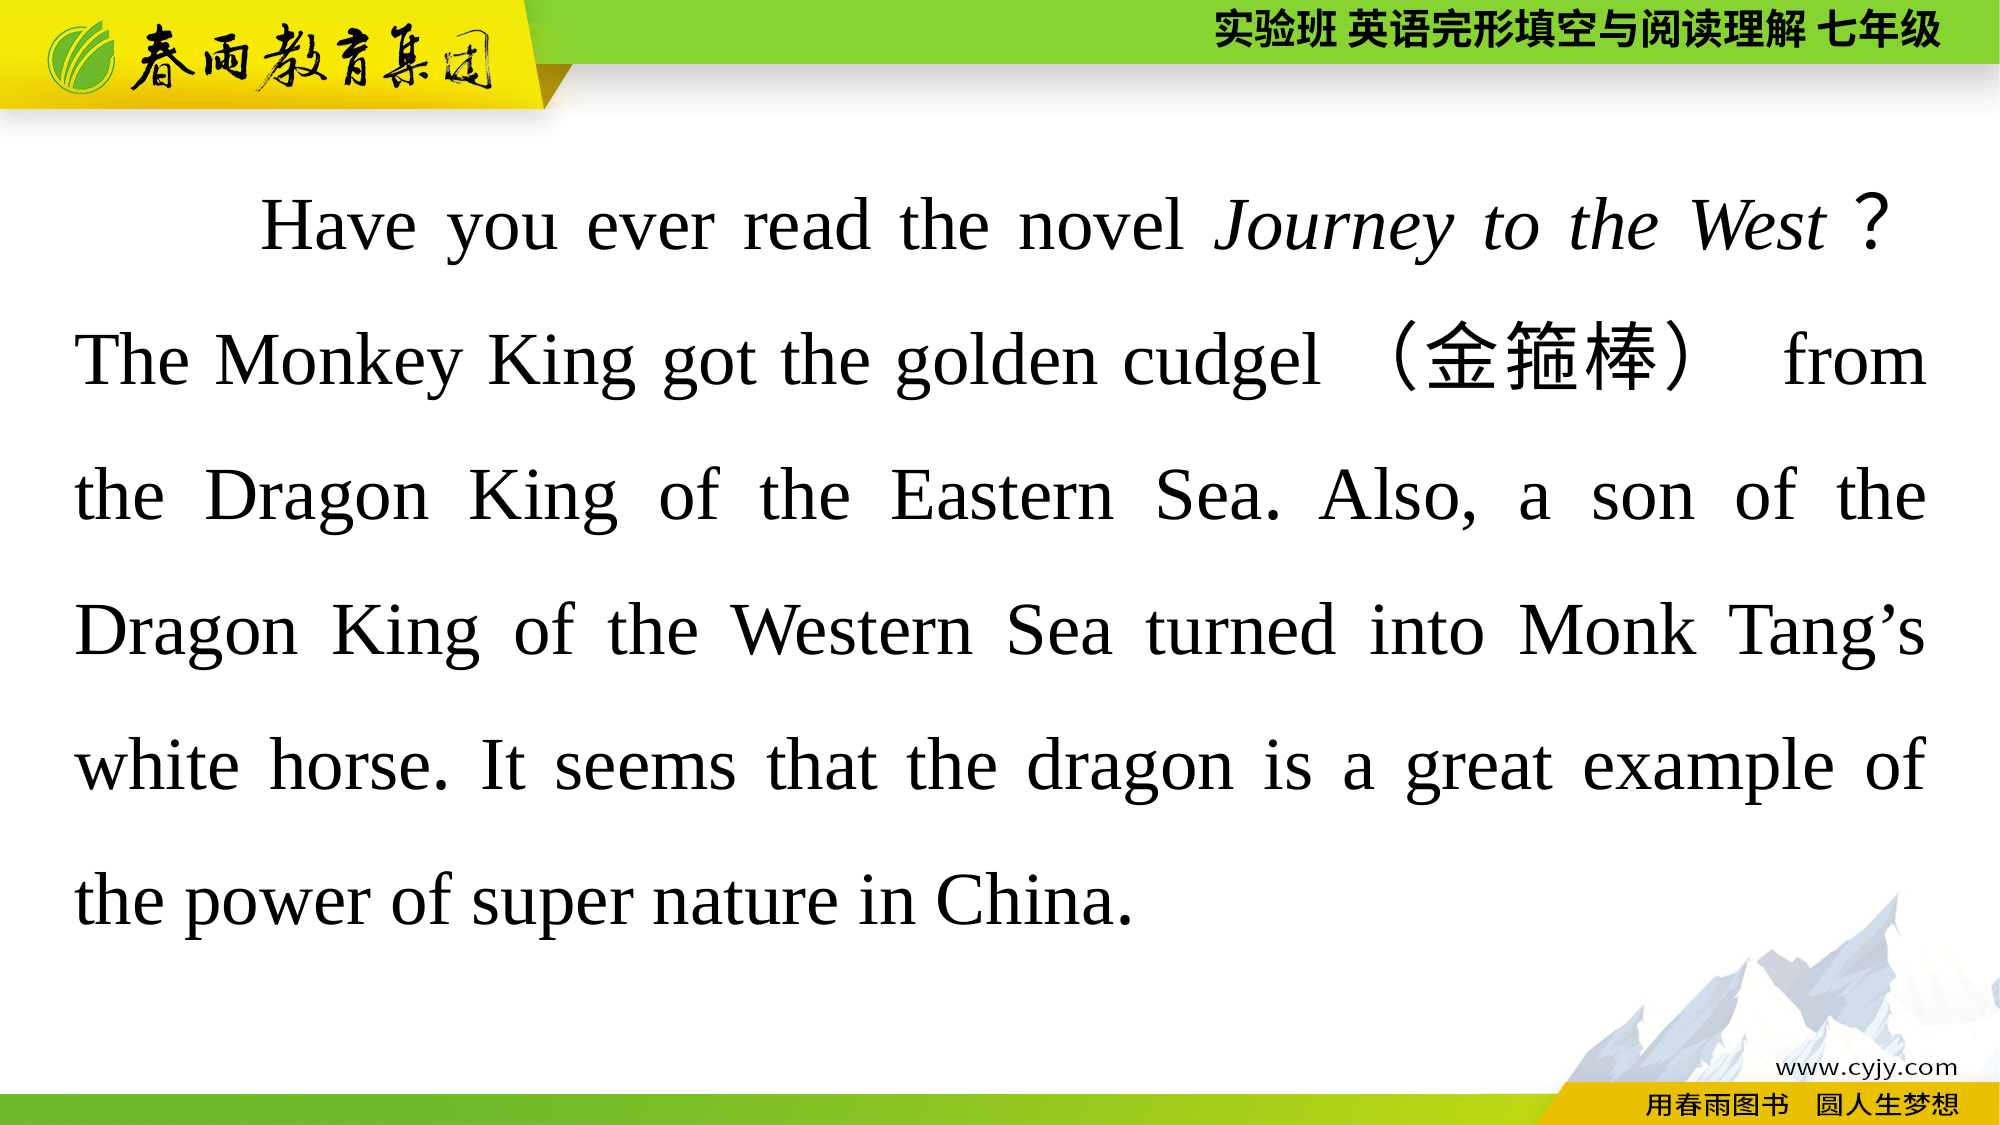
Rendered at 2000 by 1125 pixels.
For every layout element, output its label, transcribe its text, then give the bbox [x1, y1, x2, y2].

picture [0, 0, 2000, 1125]
list Have you ever read the novel Journey to the West？ The Monkey King got the golden cudgel（金箍棒） from the Dragon King of the Eastern Sea. Also, a son of the Dragon King of the Western Sea turned into Monk Tang’s white horse. It seems that the dragon is a great example of the power of super nature in China. [59, 122, 1944, 956]
